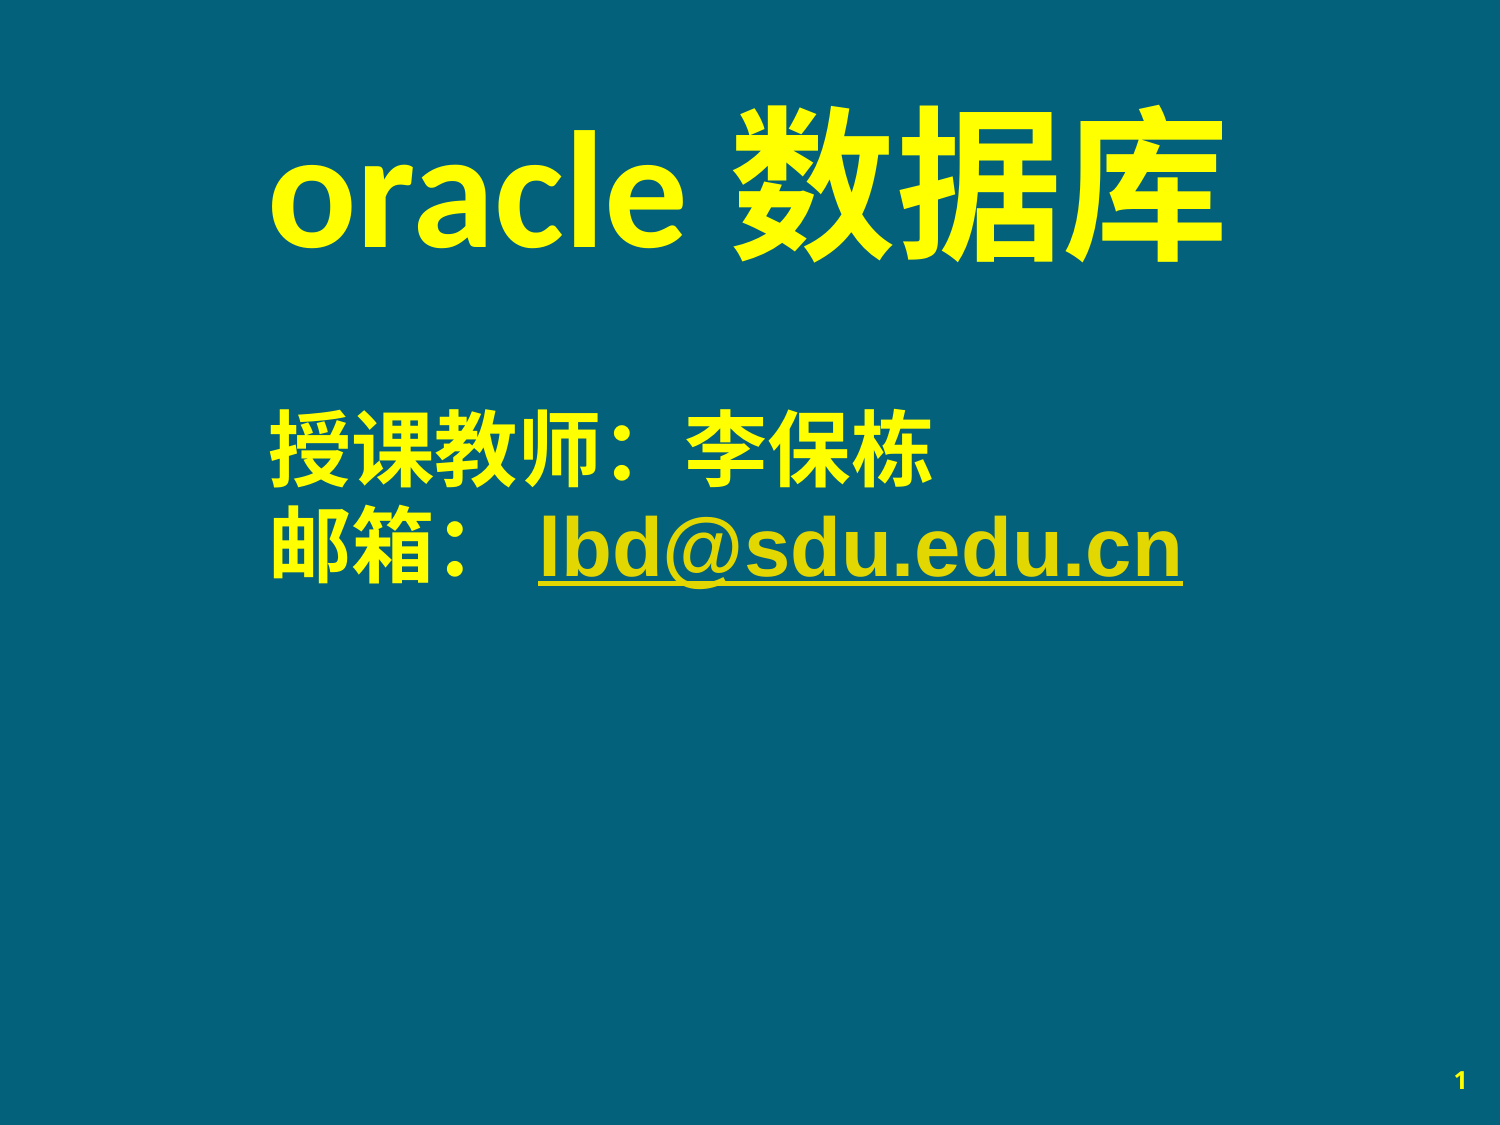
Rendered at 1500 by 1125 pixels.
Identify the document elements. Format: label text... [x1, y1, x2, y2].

text_box 授课教师：李保栋 邮箱：lbd@sdu.edu.cn [253, 408, 1342, 1097]
text_box 1 [1155, 1024, 1468, 1100]
title oracle数据库 [0, 30, 1500, 282]
